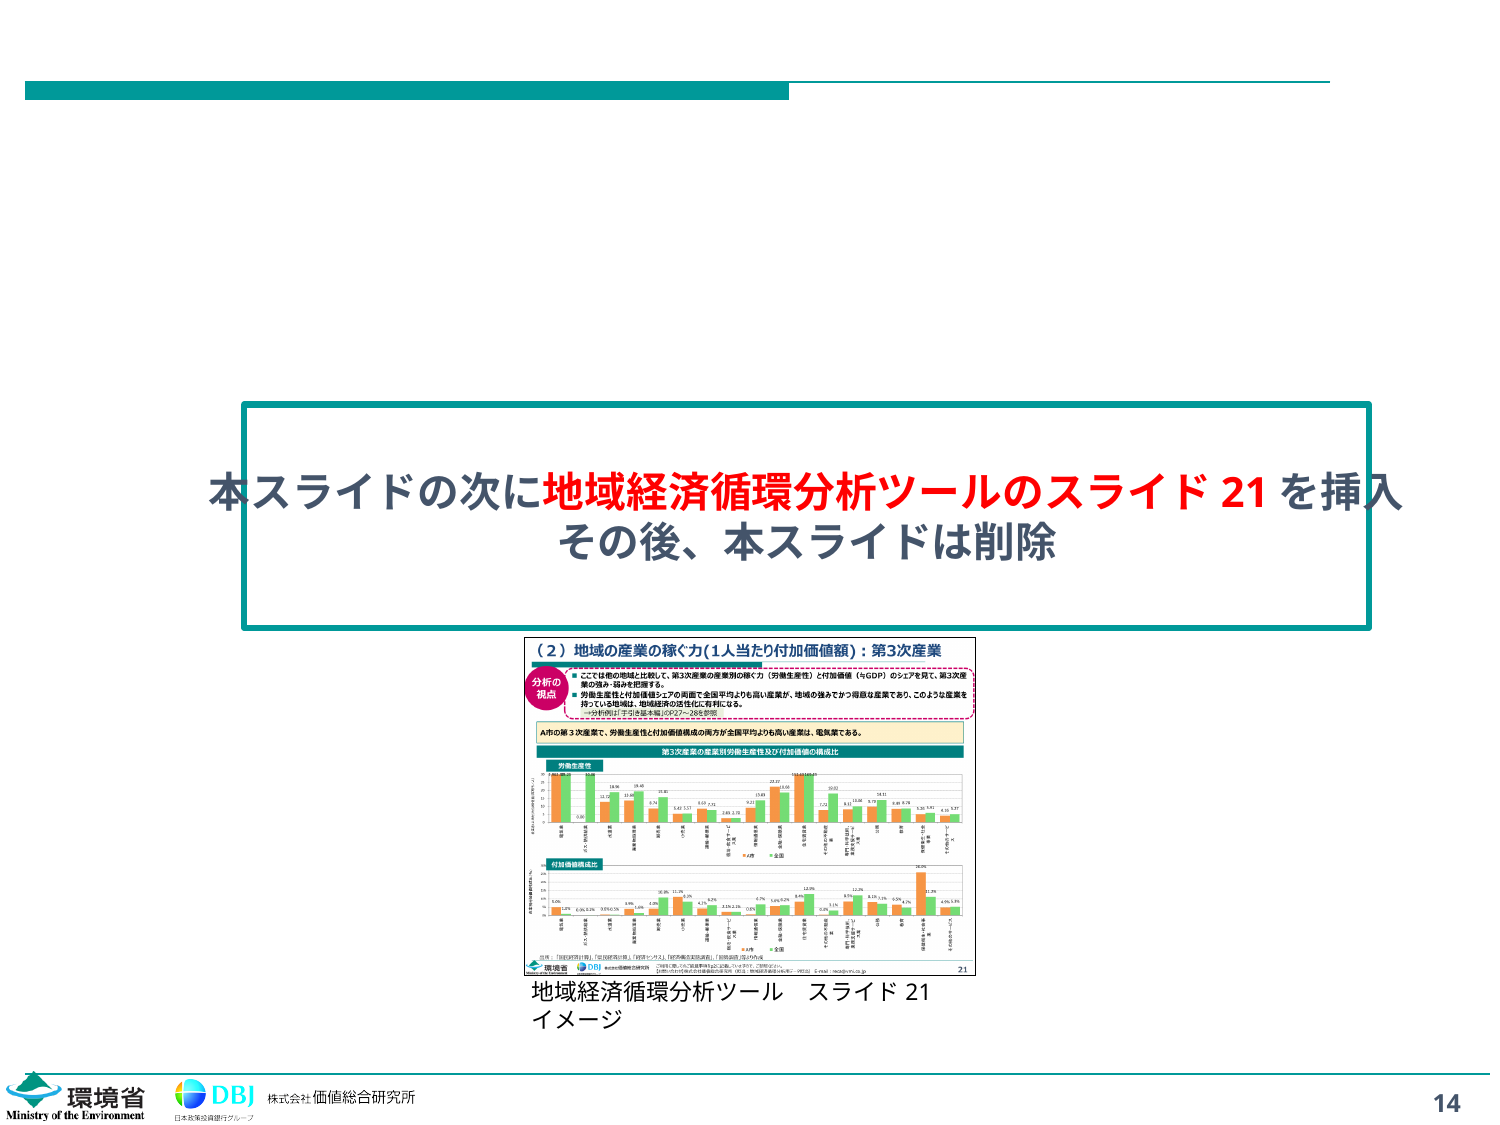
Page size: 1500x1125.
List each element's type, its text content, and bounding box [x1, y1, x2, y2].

picture [524, 637, 976, 976]
picture [2, 1071, 148, 1125]
picture [171, 1075, 419, 1125]
text_box 地域経済循環分析ツール スライド21 イメージ [517, 970, 983, 1041]
slide_number 14 [1393, 1079, 1500, 1122]
text_box 本スライドの次に地域経済循環分析ツールのスライド21を挿入 その後、本スライドは削除 [244, 404, 1369, 628]
